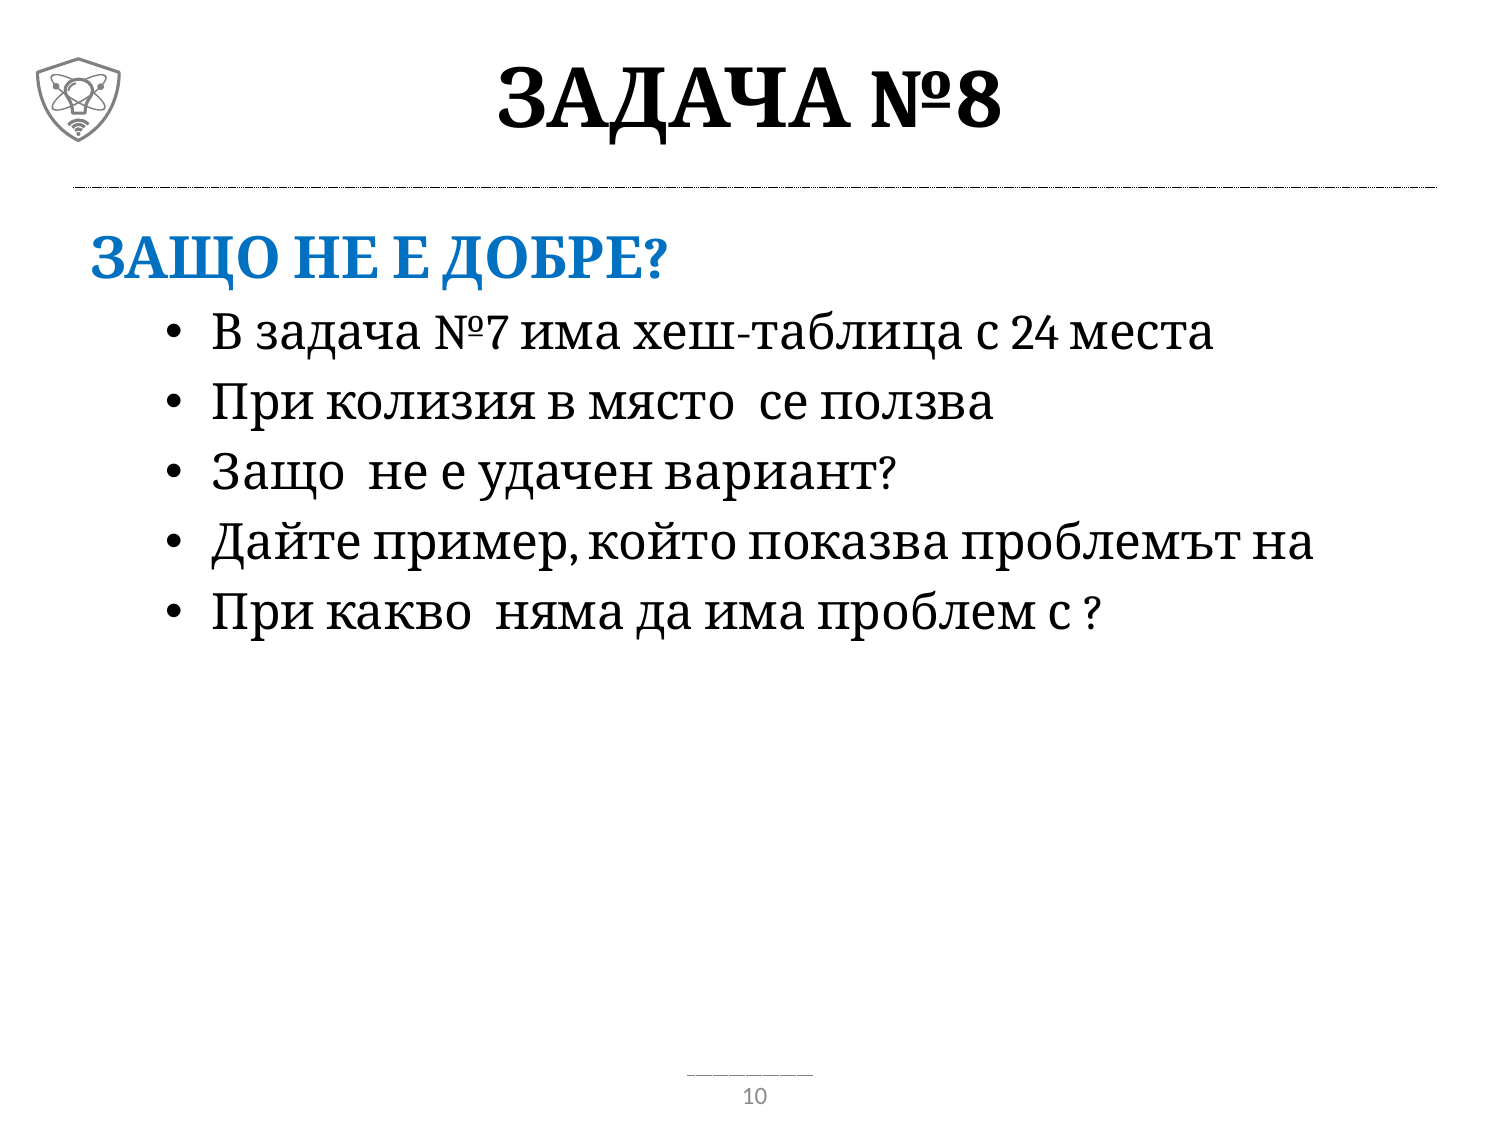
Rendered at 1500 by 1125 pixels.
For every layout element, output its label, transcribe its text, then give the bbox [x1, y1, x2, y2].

title Задача №8 [0, 0, 1500, 188]
slide_number 10 [579, 1065, 930, 1125]
